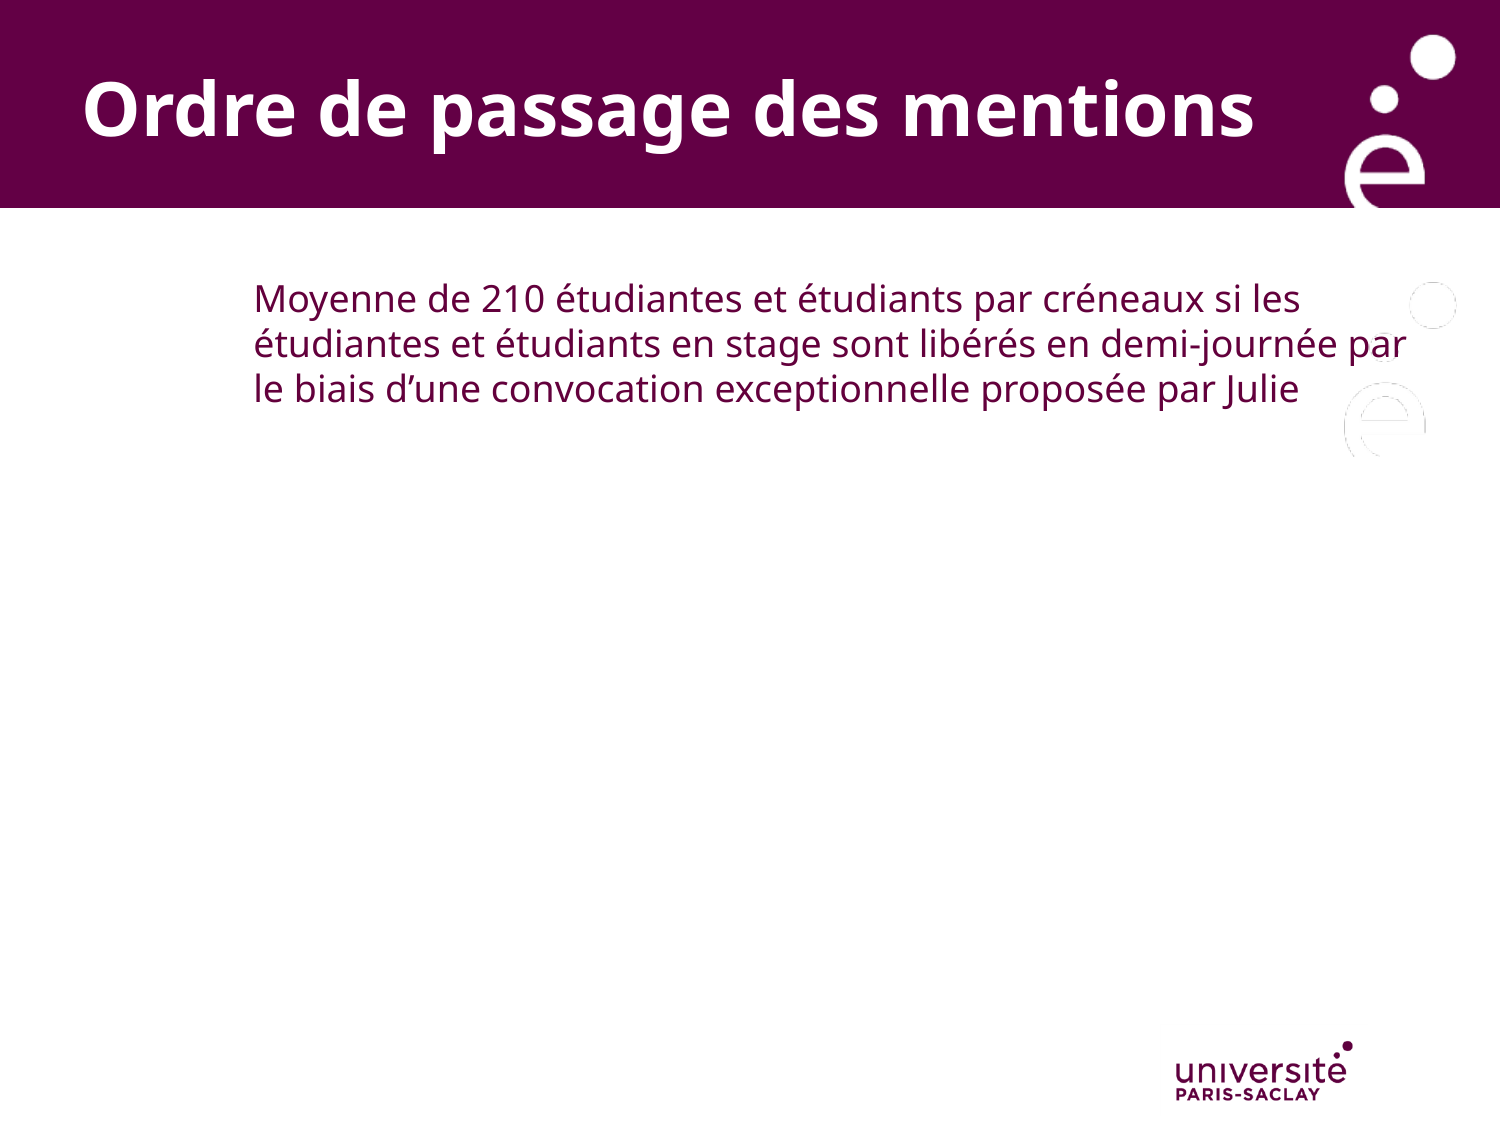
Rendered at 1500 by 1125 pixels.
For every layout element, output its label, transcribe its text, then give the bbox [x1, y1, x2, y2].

picture [1160, 1024, 1368, 1116]
text_box Ordre de passage des mentions [53, 54, 1306, 160]
picture [1324, 278, 1476, 457]
picture [1324, 30, 1476, 208]
text_box Moyenne de 210 étudiantes et étudiants par créneaux si les étudiantes et étudiants en stage sont libérés en demi-journée par le biais d’une convocation exceptionnelle proposée par Julie [88, 267, 1447, 417]
